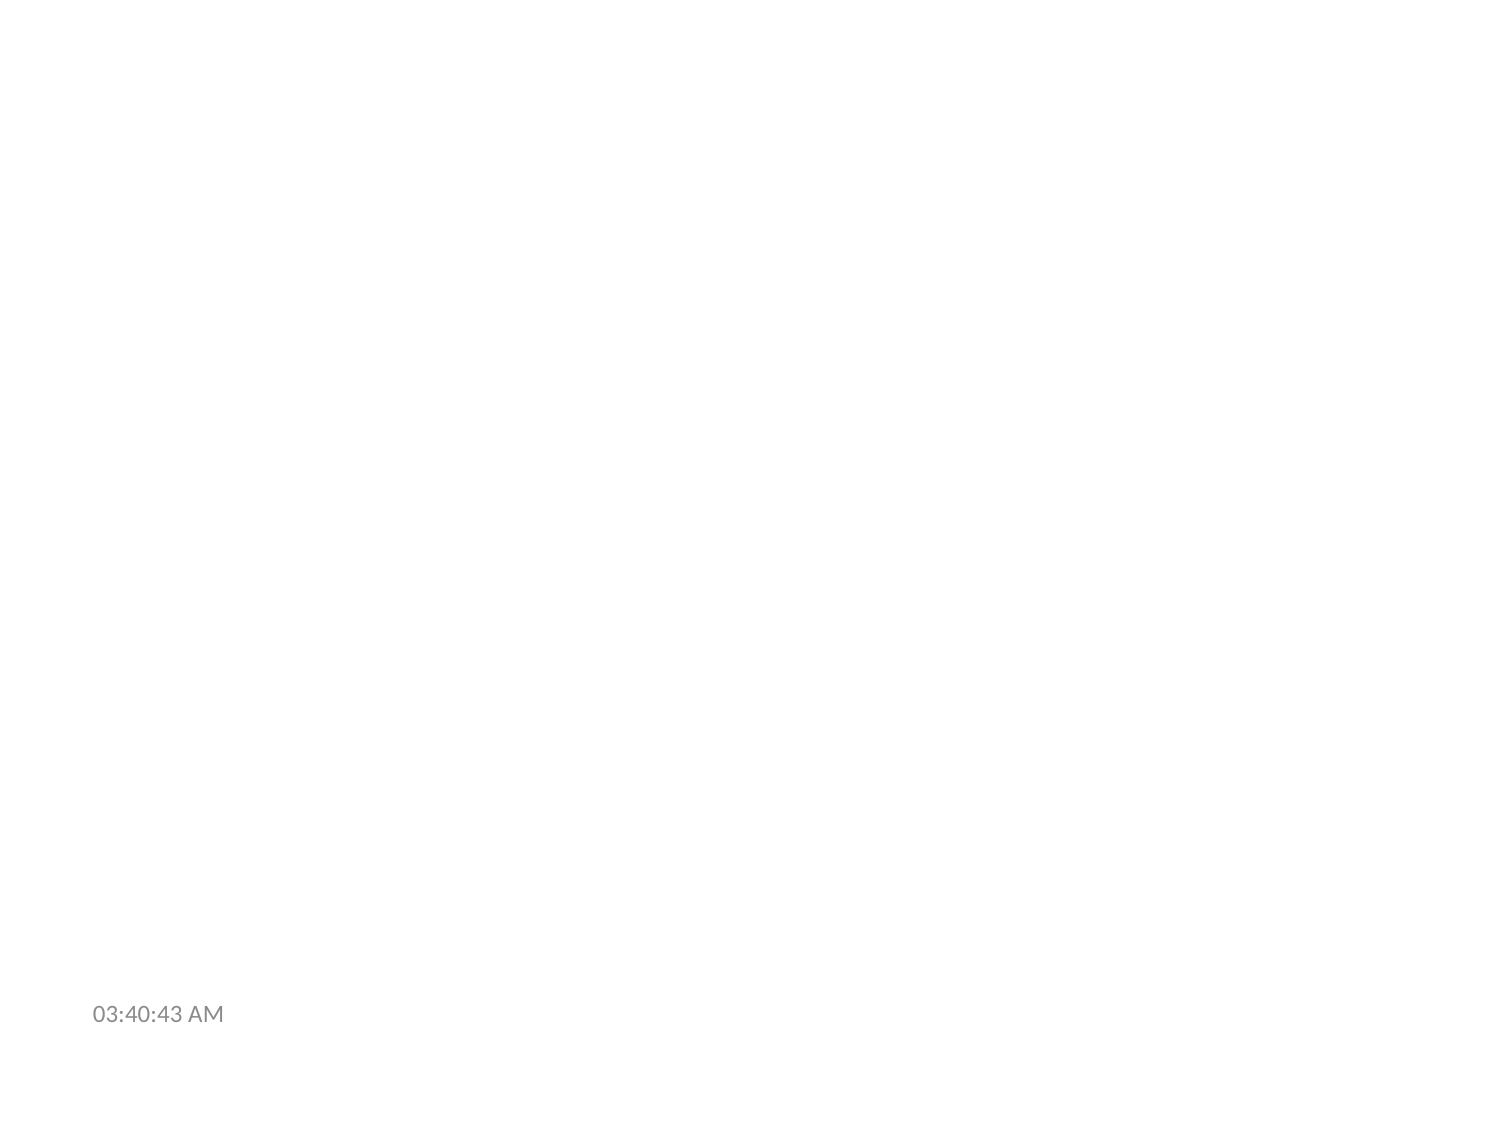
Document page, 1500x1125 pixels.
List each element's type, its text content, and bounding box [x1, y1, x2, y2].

text_box 3:35:09 PM [77, 982, 428, 1043]
